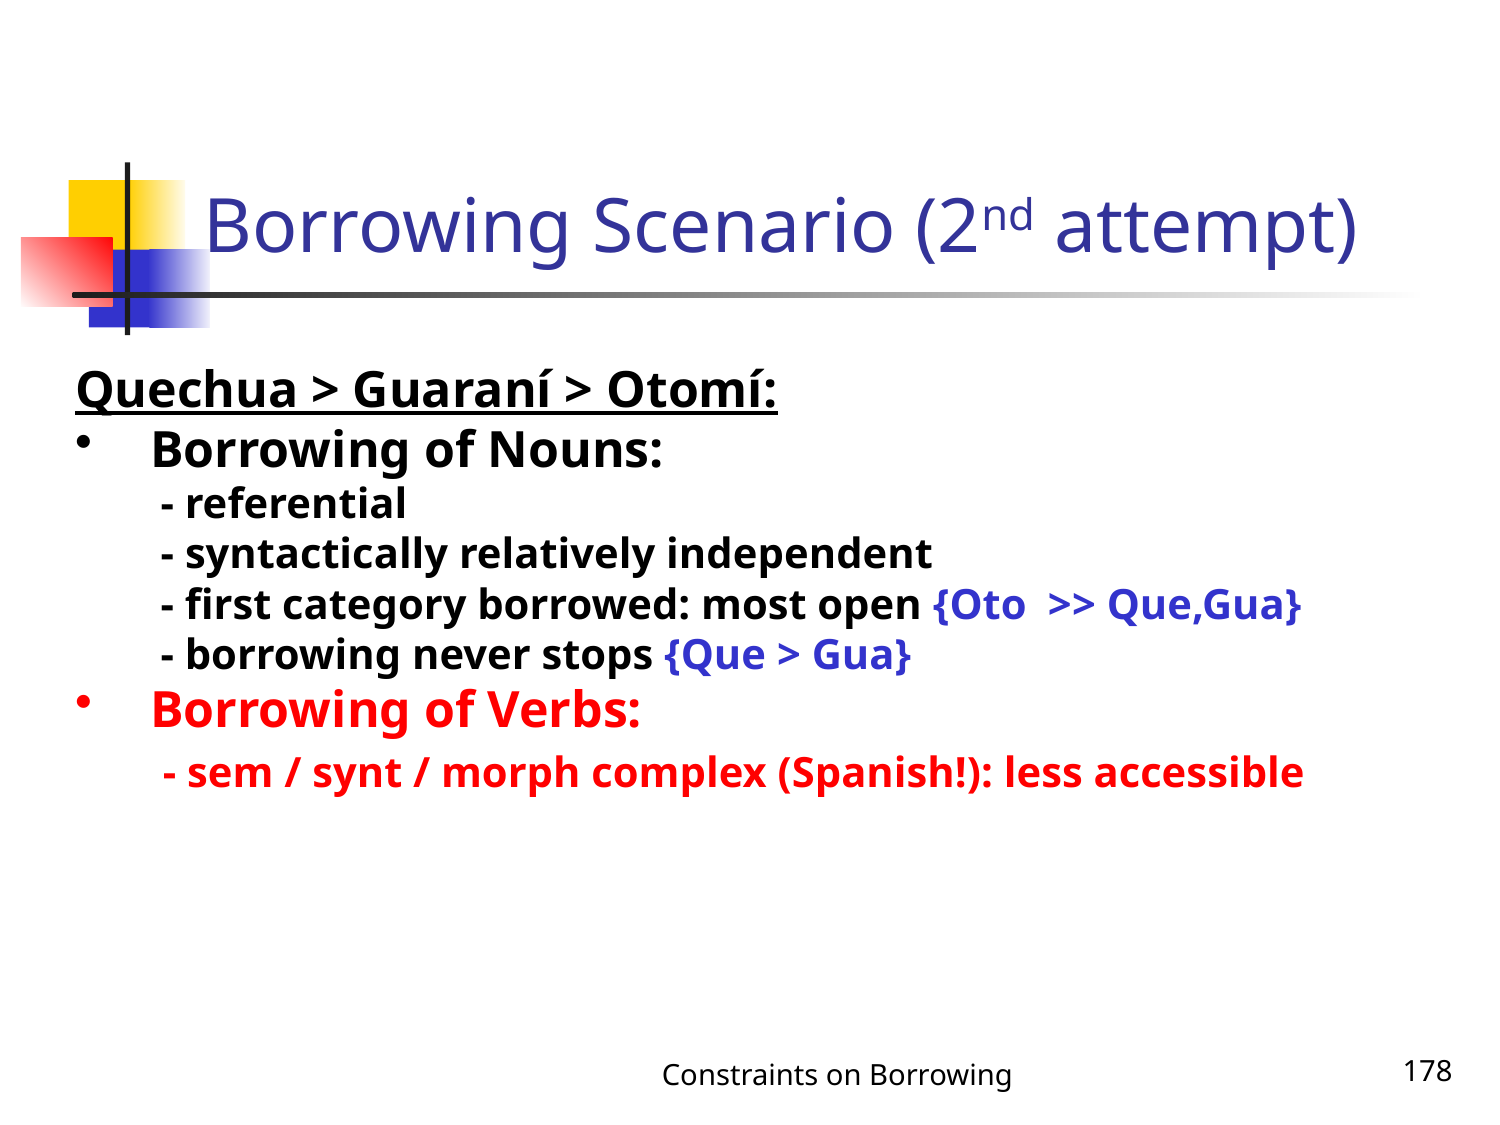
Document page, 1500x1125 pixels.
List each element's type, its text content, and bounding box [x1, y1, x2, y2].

slide_number 178 [1154, 1023, 1468, 1100]
title Borrowing Scenario (2nd attempt) [188, 34, 1468, 276]
text_box Quechua > Guaraní > Otomí: Borrowing of Nouns: - referential - syntactically relatively independent - first category borrowed: most open {Oto >> Que,Gua} - borrowing never stops {Que > Gua} Borrowing of Verbs: - sem / synt / morph complex (Spanish!): less accessible [60, 349, 1471, 805]
footer Constraints on Borrowing [599, 1023, 1076, 1100]
